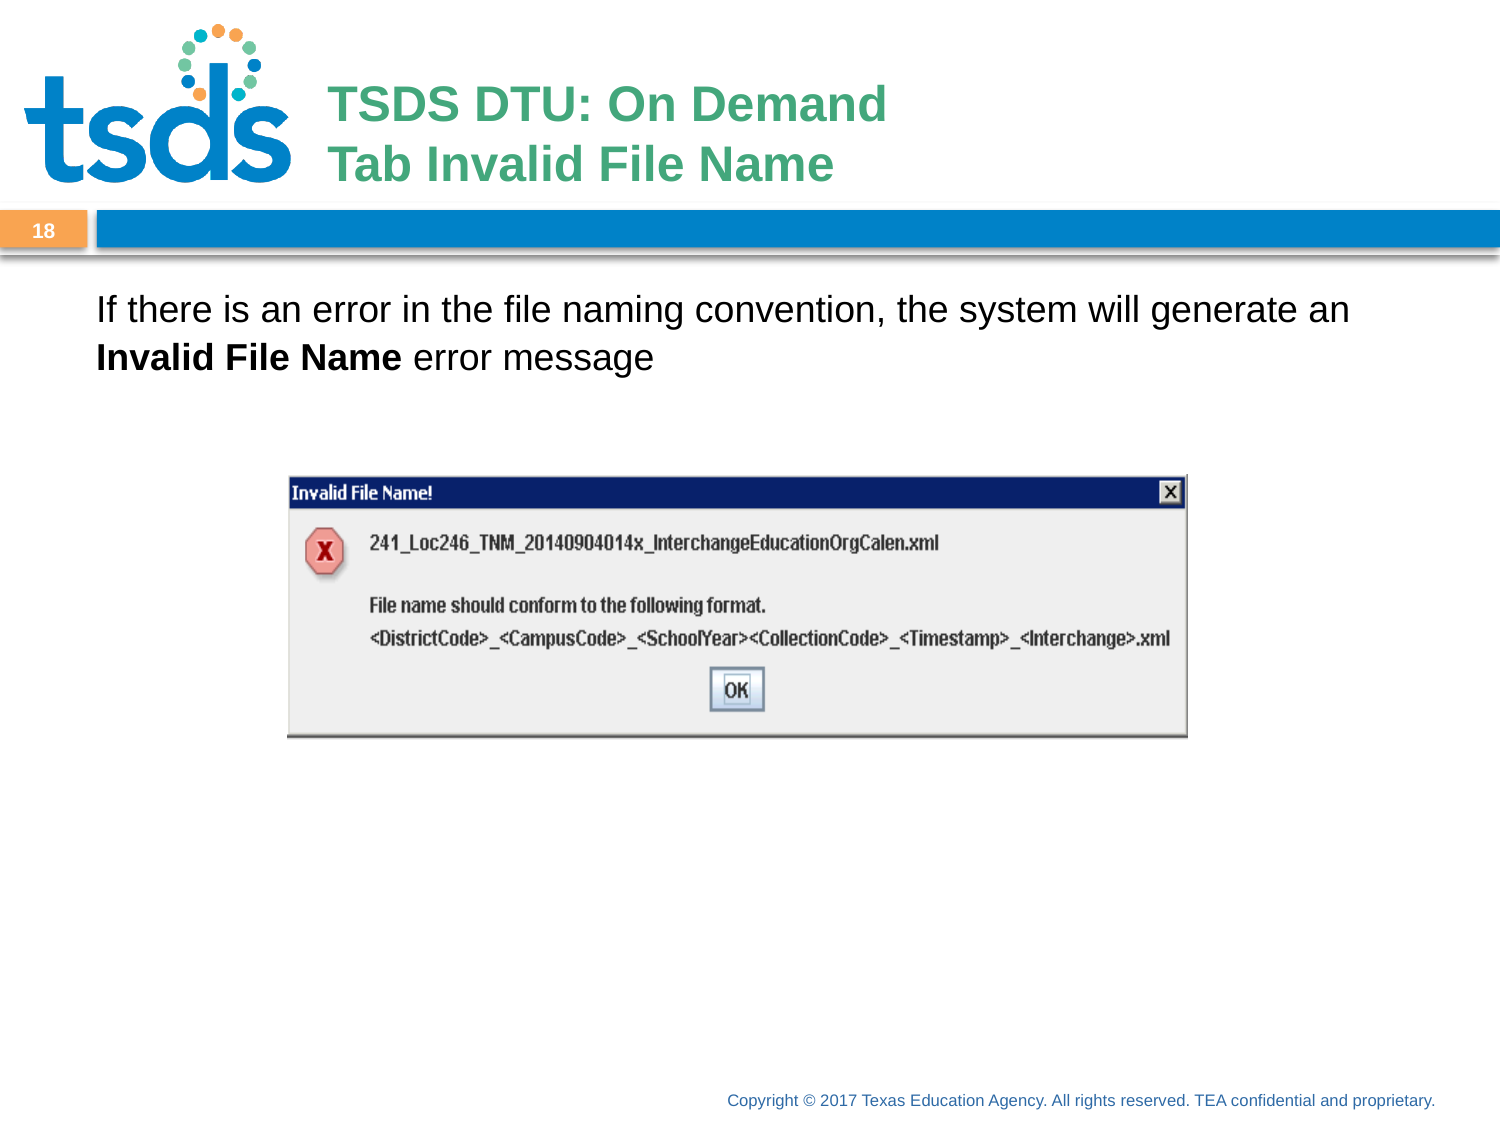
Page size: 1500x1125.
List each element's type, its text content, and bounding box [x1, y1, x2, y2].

picture [24, 24, 291, 191]
slide_number 18 [0, 210, 88, 251]
title TSDS DTU: On Demand Tab Invalid File Name [312, 62, 1438, 201]
picture [287, 474, 1188, 741]
list If there is an error in the file naming convention, the system will generate an Invalid File Name error message [81, 275, 1419, 425]
